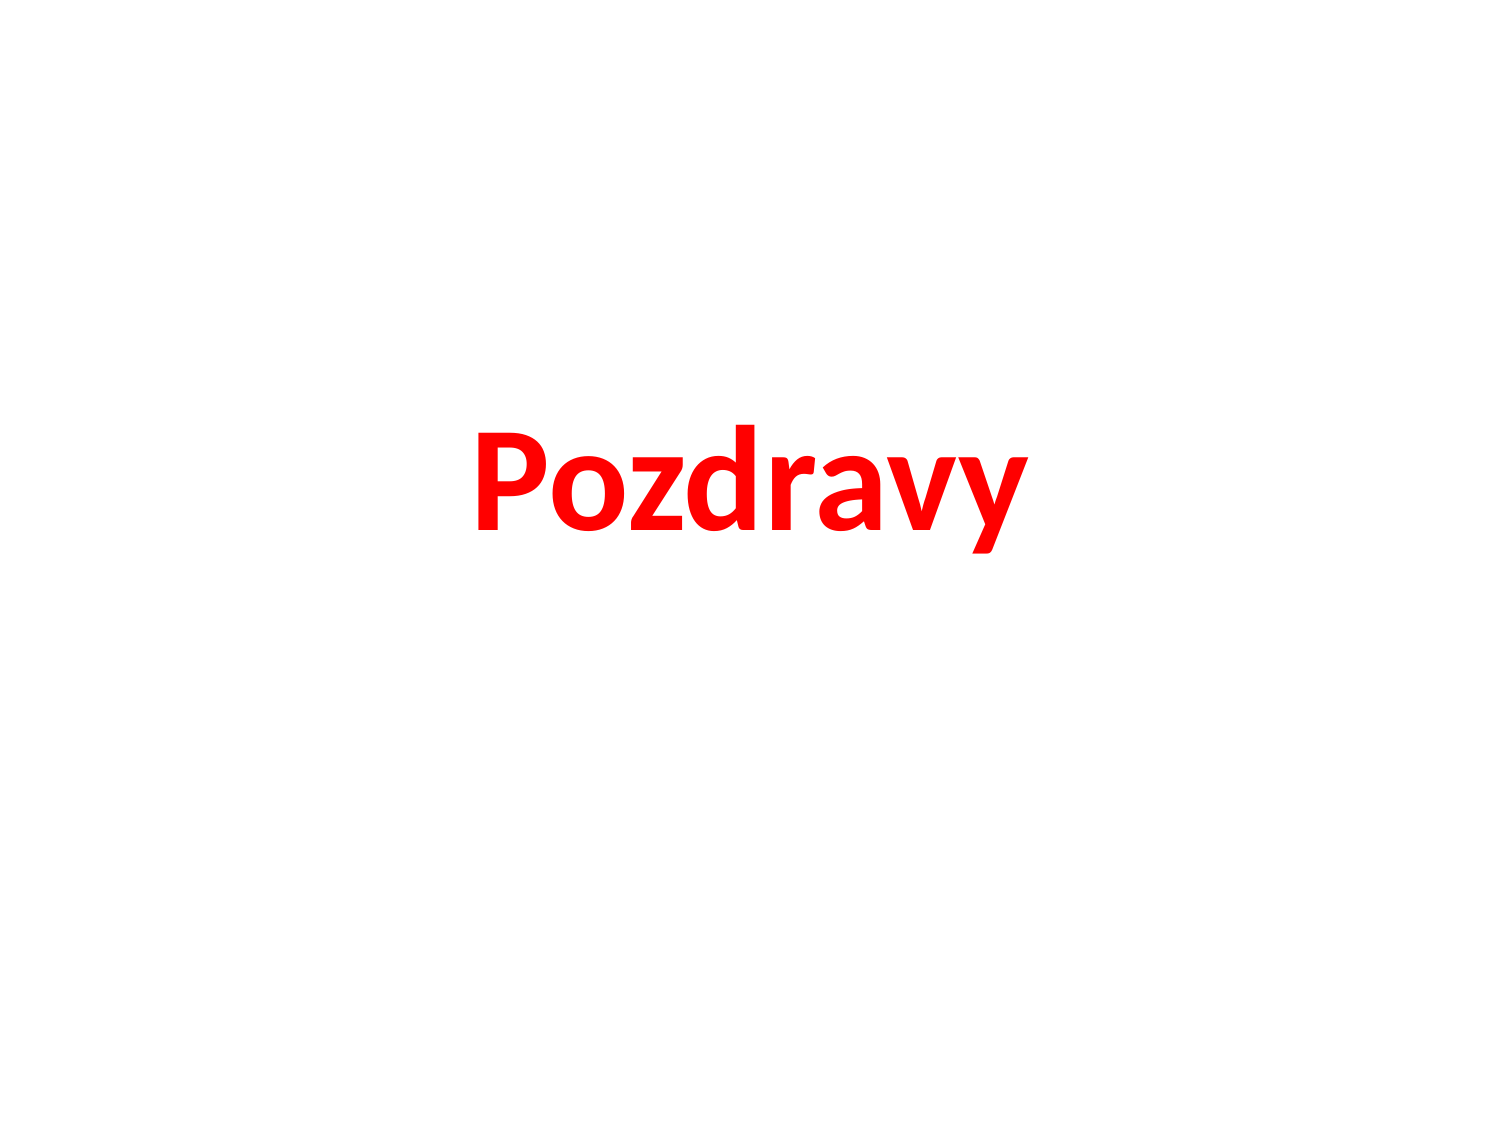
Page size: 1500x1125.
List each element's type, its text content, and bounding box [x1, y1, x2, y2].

title Pozdravy [112, 349, 1388, 591]
